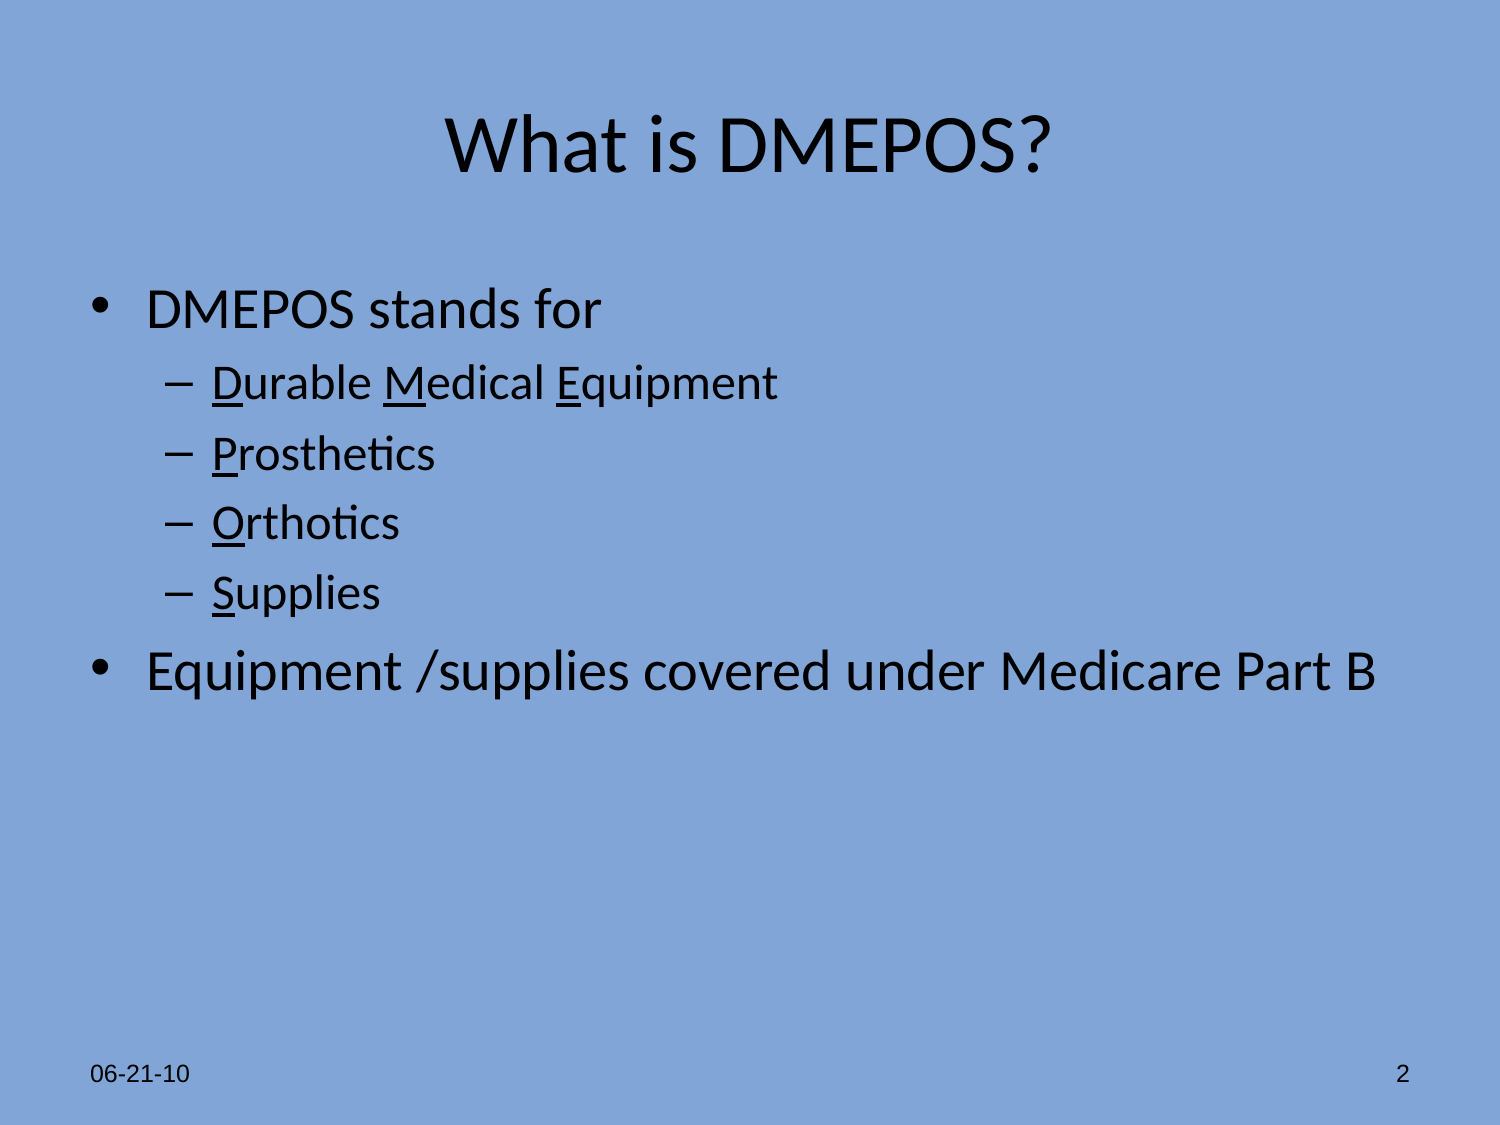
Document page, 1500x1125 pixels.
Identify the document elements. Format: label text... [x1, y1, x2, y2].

list DMEPOS stands for Durable Medical Equipment Prosthetics Orthotics Supplies Equipment /supplies covered under Medicare Part B [74, 262, 1426, 1006]
slide_number 2 [1074, 1042, 1425, 1103]
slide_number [75, 1042, 425, 1103]
title What is DMEPOS? [74, 44, 1426, 233]
